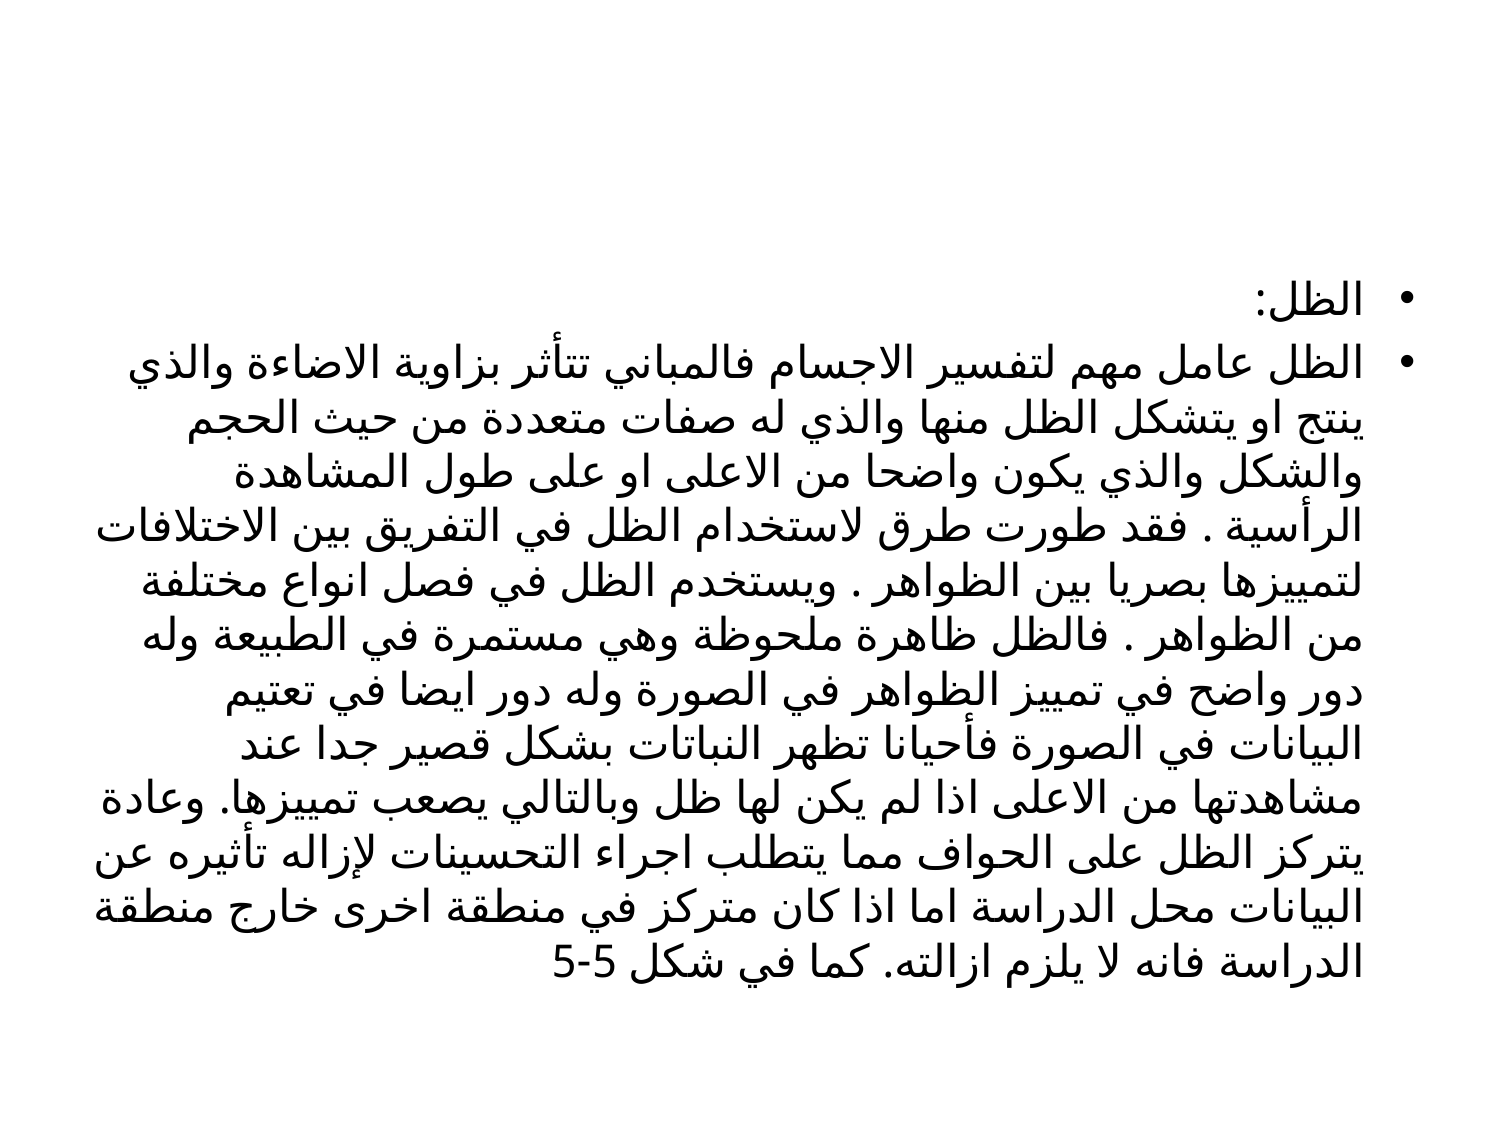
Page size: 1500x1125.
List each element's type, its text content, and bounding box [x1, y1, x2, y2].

list الظل: الظل عامل مهم لتفسير الاجسام فالمباني تتأثر بزاوية الاضاءة والذي ينتج او يتشكل الظل منها والذي له صفات متعددة من حيث الحجم والشكل والذي يكون واضحا من الاعلى او على طول المشاهدة الرأسية . فقد طورت طرق لاستخدام الظل في التفريق بين الاختلافات لتمييزها بصريا بين الظواهر . ويستخدم الظل في فصل انواع مختلفة من الظواهر . فالظل ظاهرة ملحوظة وهي مستمرة في الطبيعة وله دور واضح في تمييز الظواهر في الصورة وله دور ايضا في تعتيم البيانات في الصورة فأحيانا تظهر النباتات بشكل قصير جدا عند مشاهدتها من الاعلى اذا لم يكن لها ظل وبالتالي يصعب تمييزها. وعادة يتركز الظل على الحواف مما يتطلب اجراء التحسينات لإزاله تأثيره عن البيانات محل الدراسة اما اذا كان متركز في منطقة اخرى خارج منطقة الدراسة فانه لا يلزم ازالته. كما في شكل 5-5 [75, 262, 1425, 1005]
